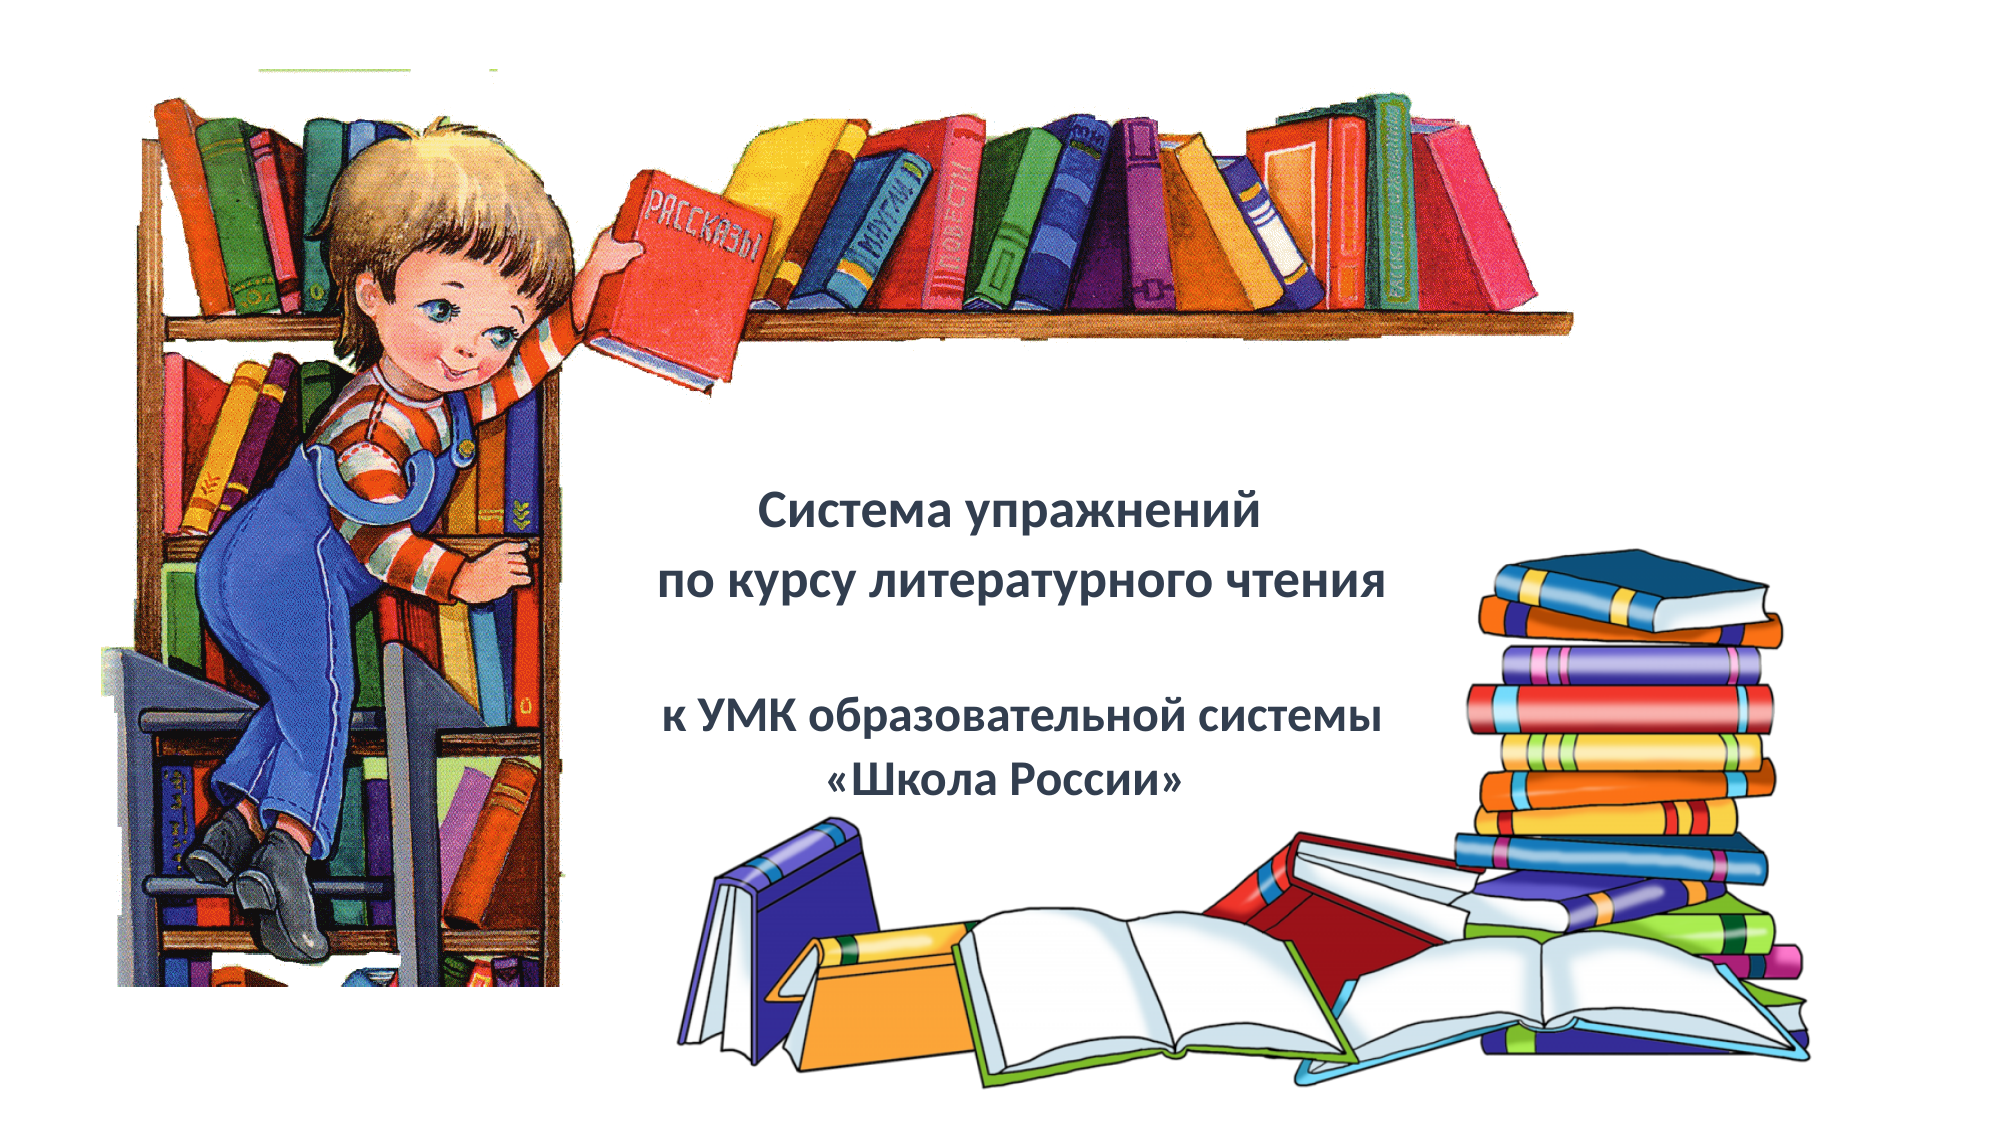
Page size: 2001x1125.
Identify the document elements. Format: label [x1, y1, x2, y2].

picture [101, 69, 1823, 1092]
